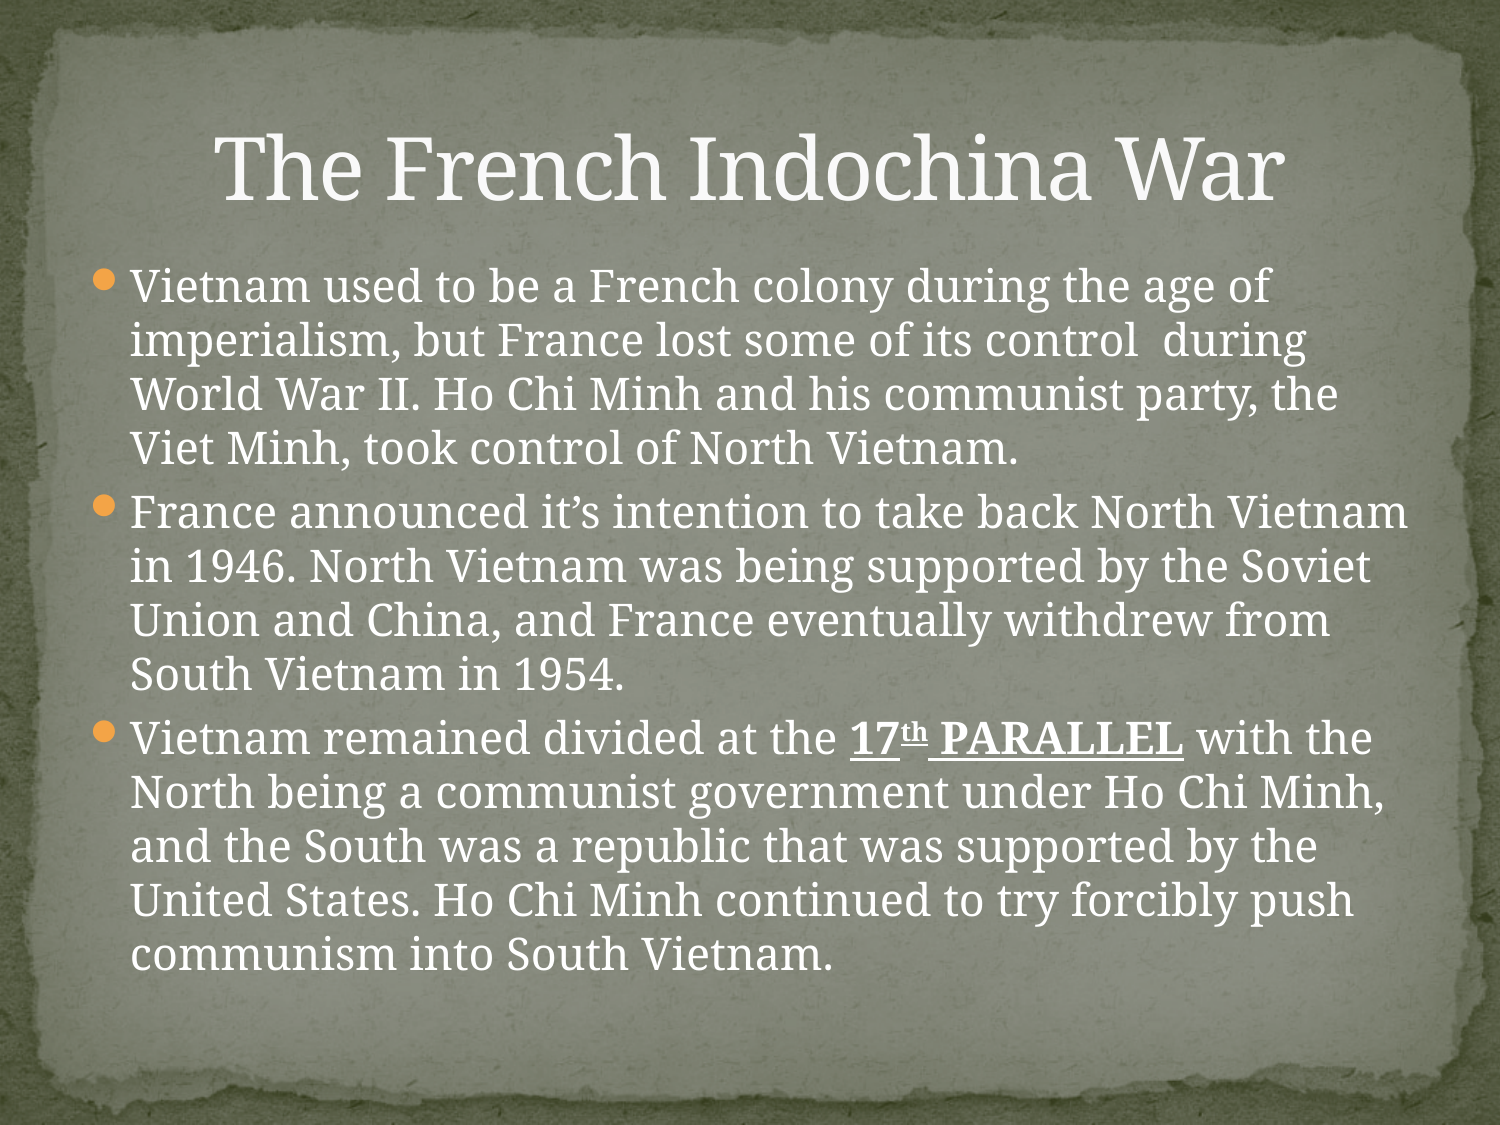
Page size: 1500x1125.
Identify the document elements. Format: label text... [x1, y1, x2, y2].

title The French Indochina War [74, 24, 1425, 225]
list Vietnam used to be a French colony during the age of imperialism, but France lost some of its control during World War II. Ho Chi Minh and his communist party, the Viet Minh, took control of North Vietnam. France announced it’s intention to take back North Vietnam in 1946. North Vietnam was being supported by the Soviet Union and China, and France eventually withdrew from South Vietnam in 1954. Vietnam remained divided at the 17th PARALLEL with the North being a communist government under Ho Chi Minh, and the South was a republic that was supported by the United States. Ho Chi Minh continued to try forcibly push communism into South Vietnam. [75, 249, 1425, 1000]
